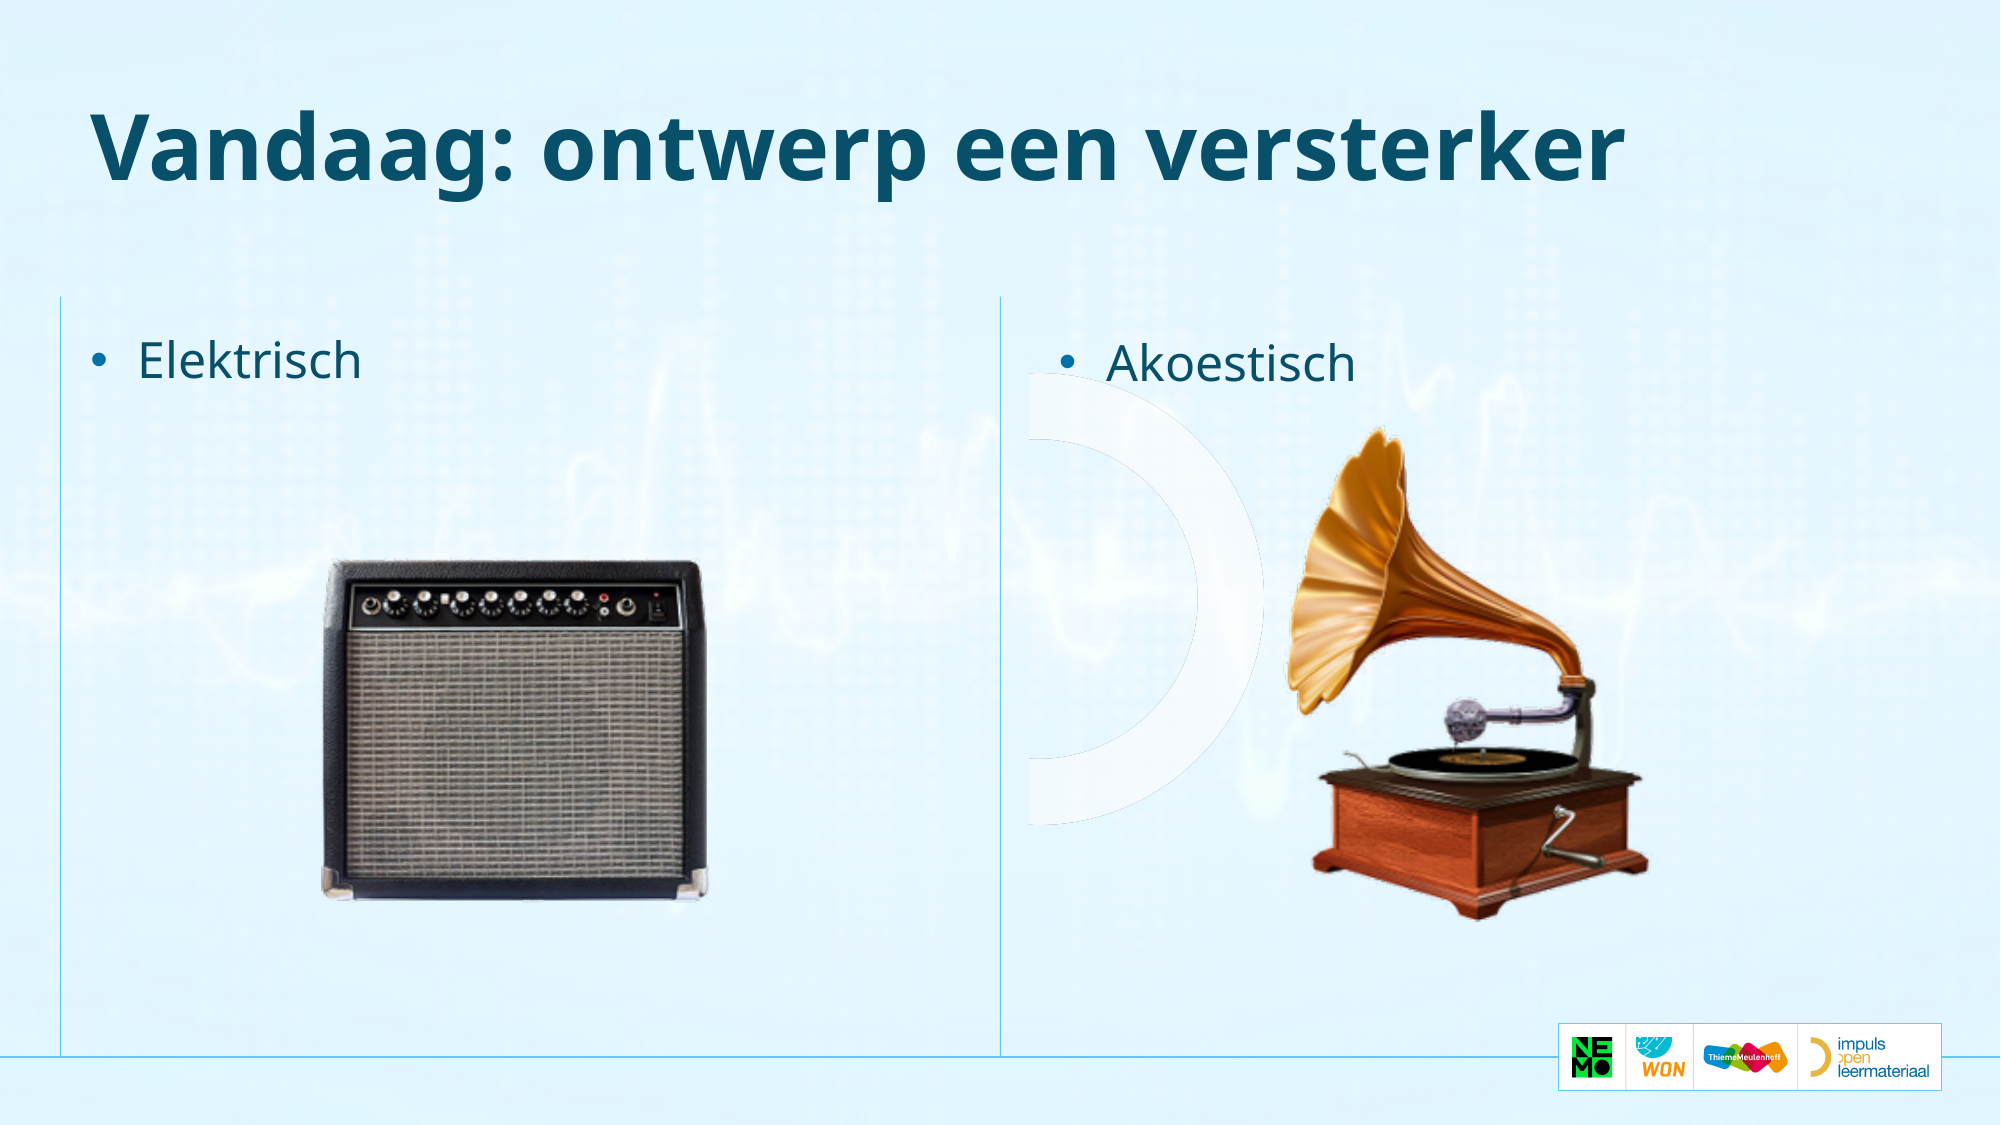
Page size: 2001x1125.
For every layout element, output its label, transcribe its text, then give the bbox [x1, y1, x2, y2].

list Akoestisch [1029, 301, 1910, 563]
list Elektrisch [90, 299, 971, 894]
picture [1559, 1024, 1941, 1090]
picture [187, 508, 840, 976]
title Vandaag: ontwerp een versterker [90, 89, 1910, 247]
picture [1278, 420, 1661, 930]
